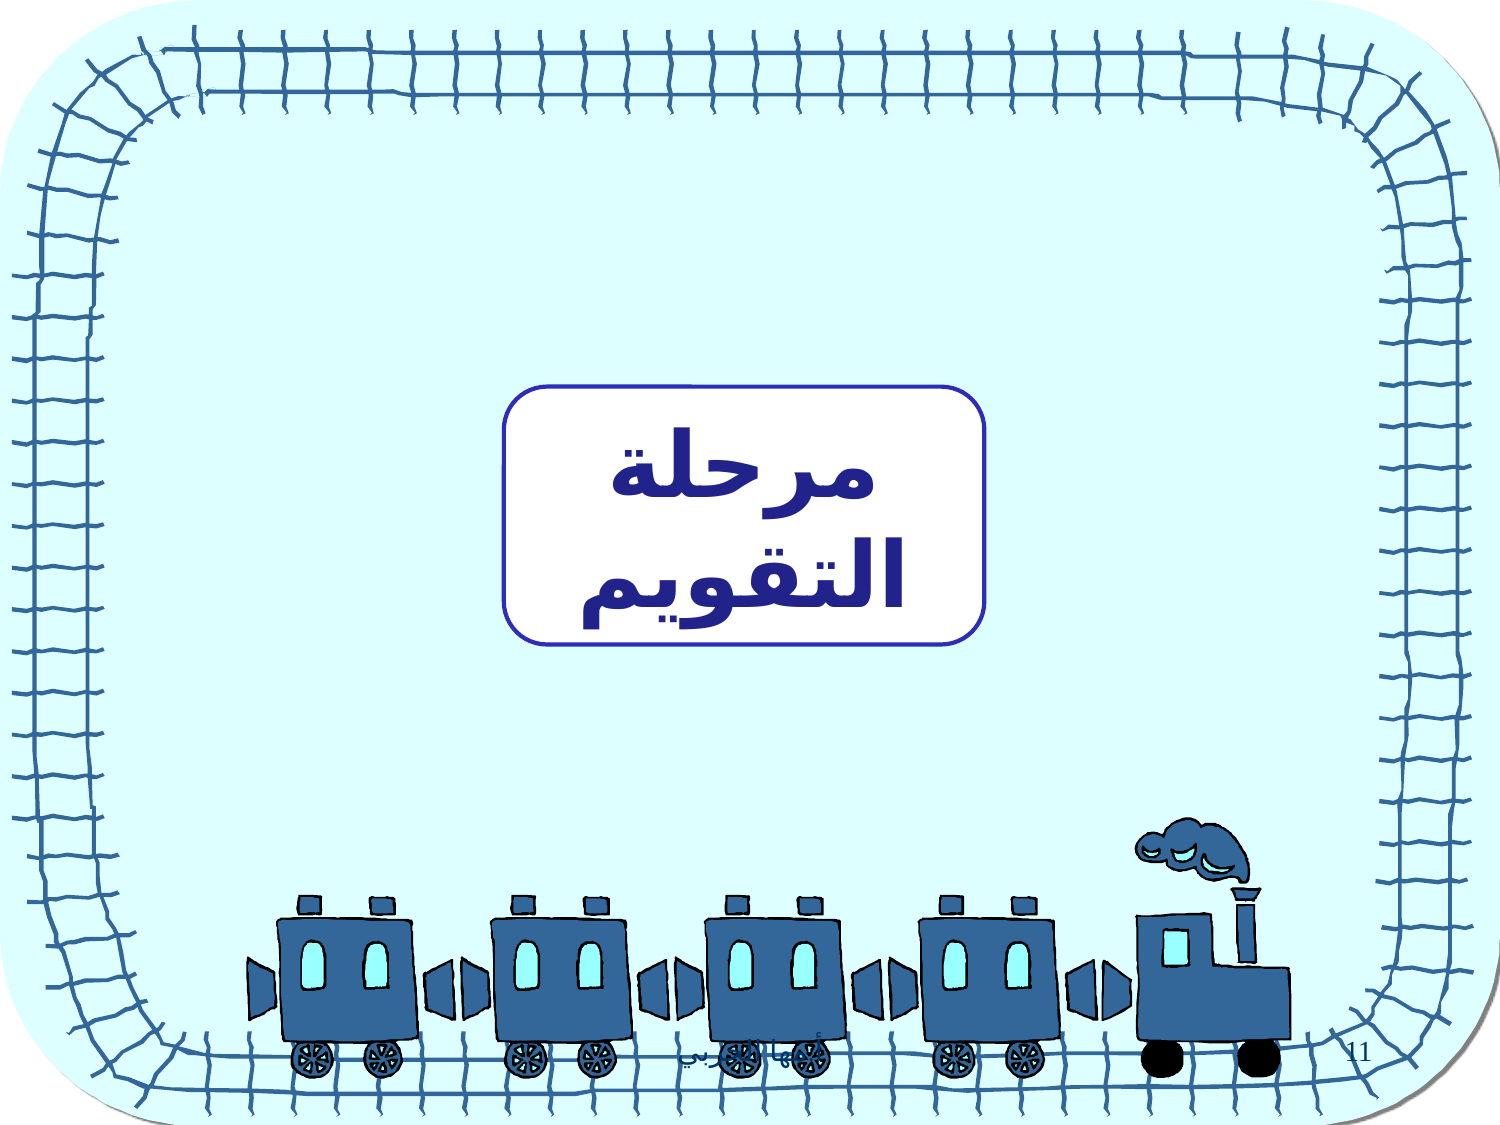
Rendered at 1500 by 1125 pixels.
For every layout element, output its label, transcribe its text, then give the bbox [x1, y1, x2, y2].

slide_number 11 [1074, 1024, 1388, 1101]
footer أ.مها الحربي [512, 1024, 988, 1101]
text_box مرحلة التقويم [501, 384, 987, 647]
